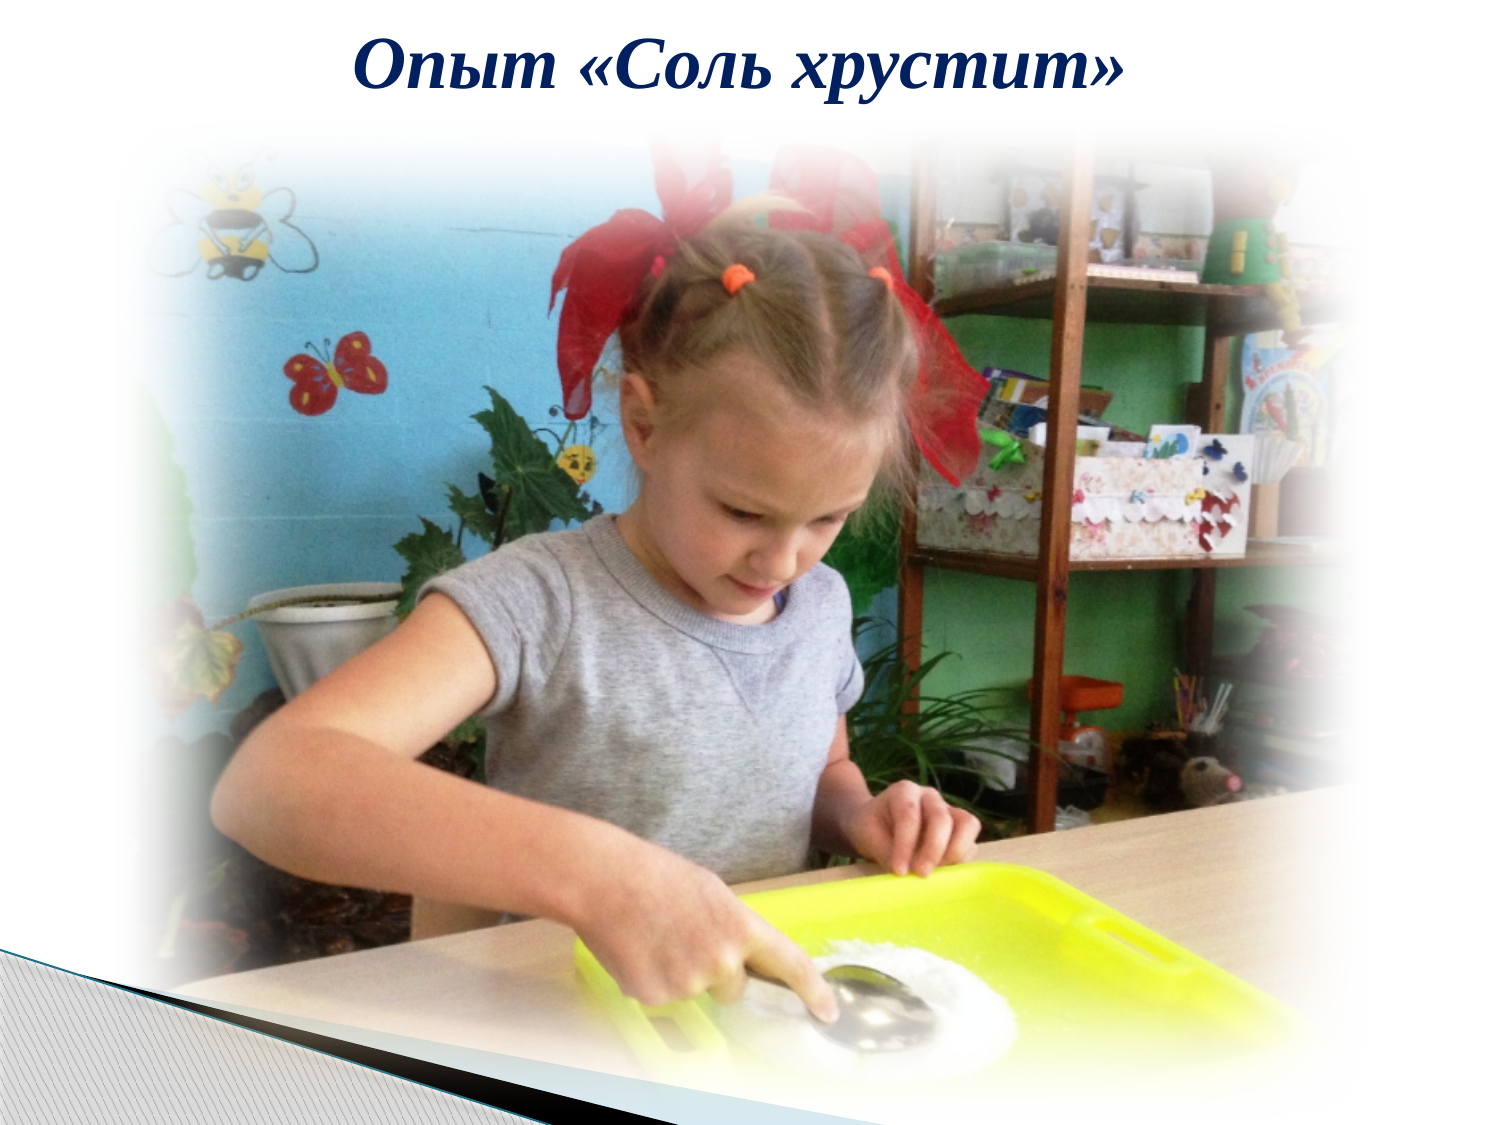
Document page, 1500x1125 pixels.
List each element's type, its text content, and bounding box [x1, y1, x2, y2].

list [111, 116, 1372, 1125]
title Опыт «Соль хрустит» [75, 0, 1425, 118]
